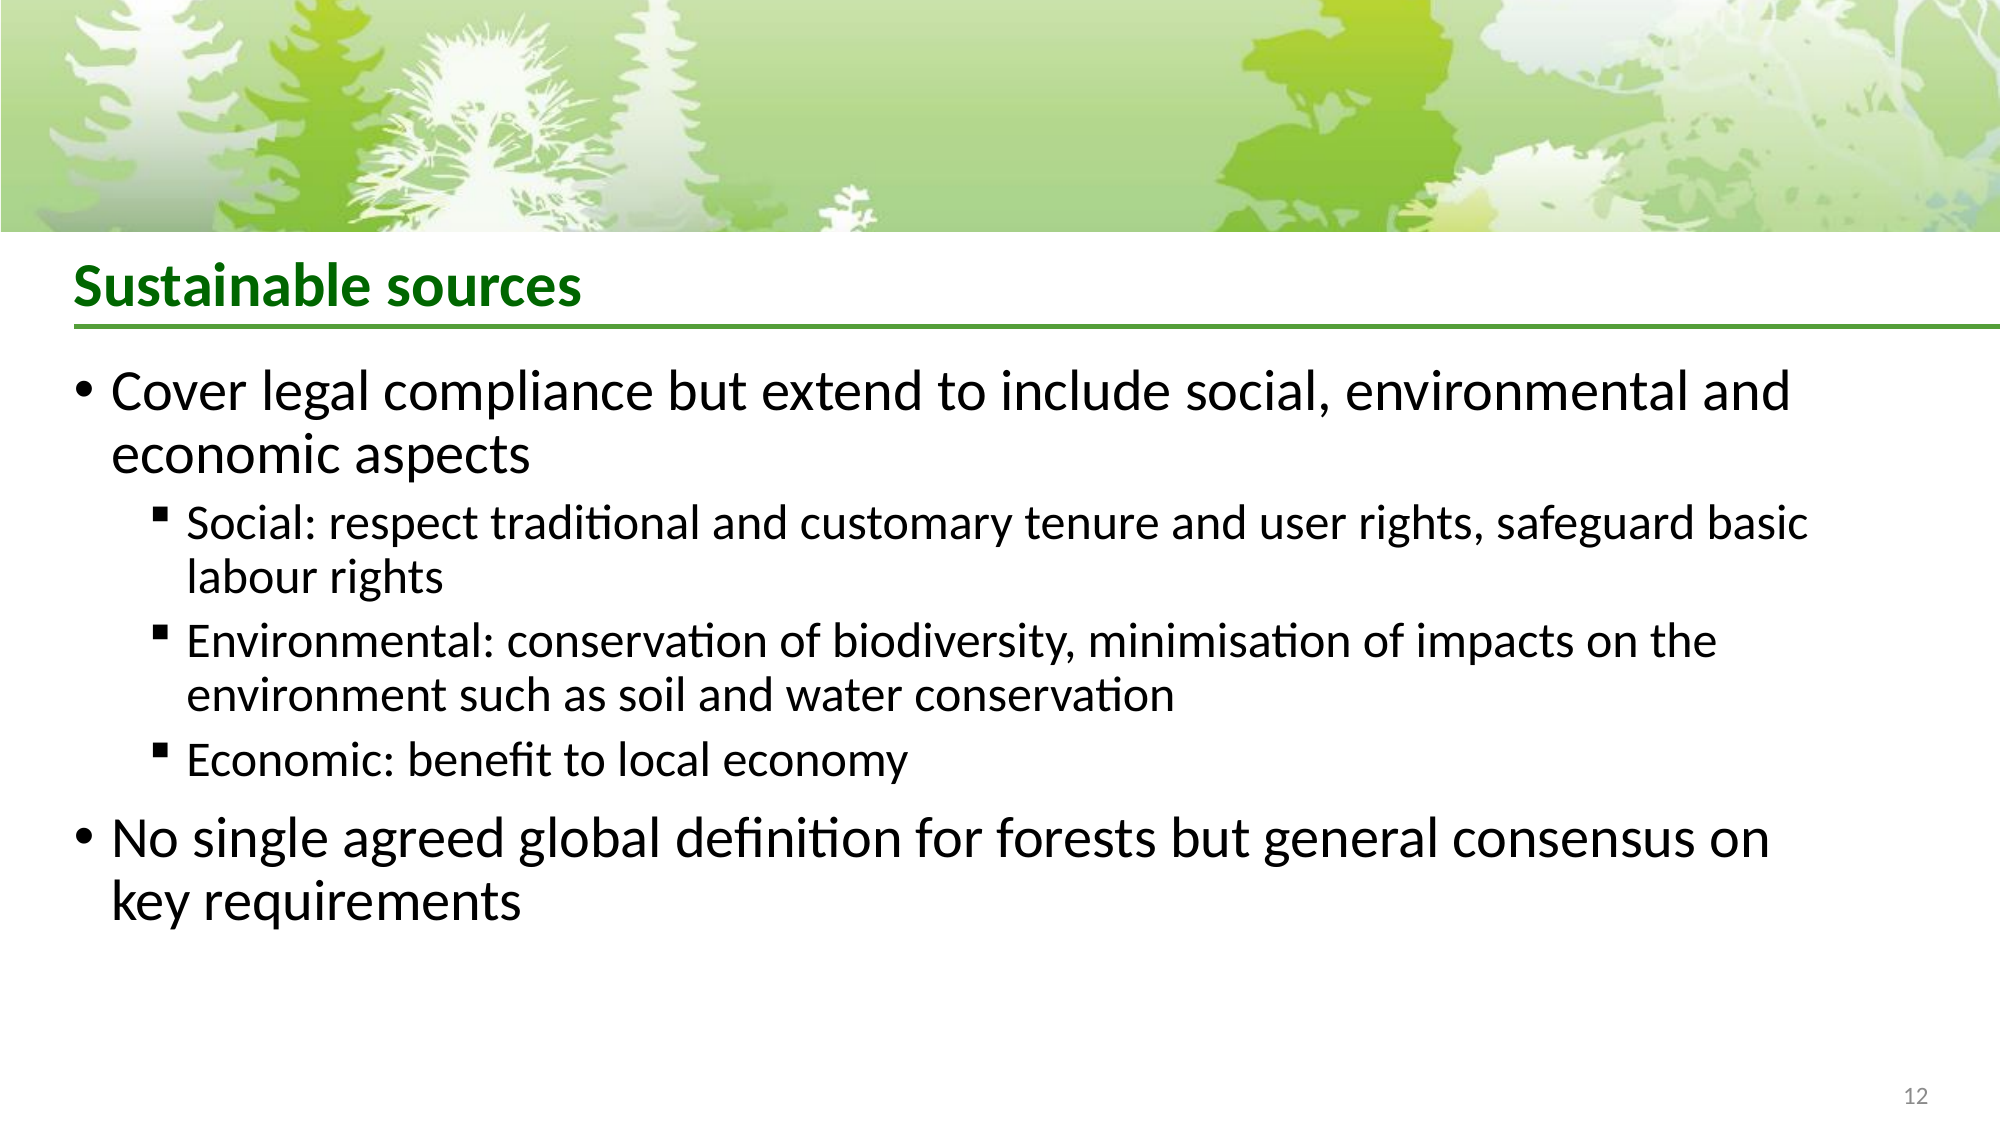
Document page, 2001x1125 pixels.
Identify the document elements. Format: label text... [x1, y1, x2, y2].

slide_number 12 [1493, 1065, 1944, 1125]
picture [0, 0, 2000, 232]
title Sustainable sources [58, 182, 1409, 352]
list Cover legal compliance but extend to include social, environmental and economic aspects Social: respect traditional and customary tenure and user rights, safeguard basic labour rights Environmental: conservation of biodiversity, minimisation of impacts on the environment such as soil and water conservation Economic: benefit to local economy No single agreed global definition for forests but general consensus on key requirements [58, 352, 1861, 1096]
